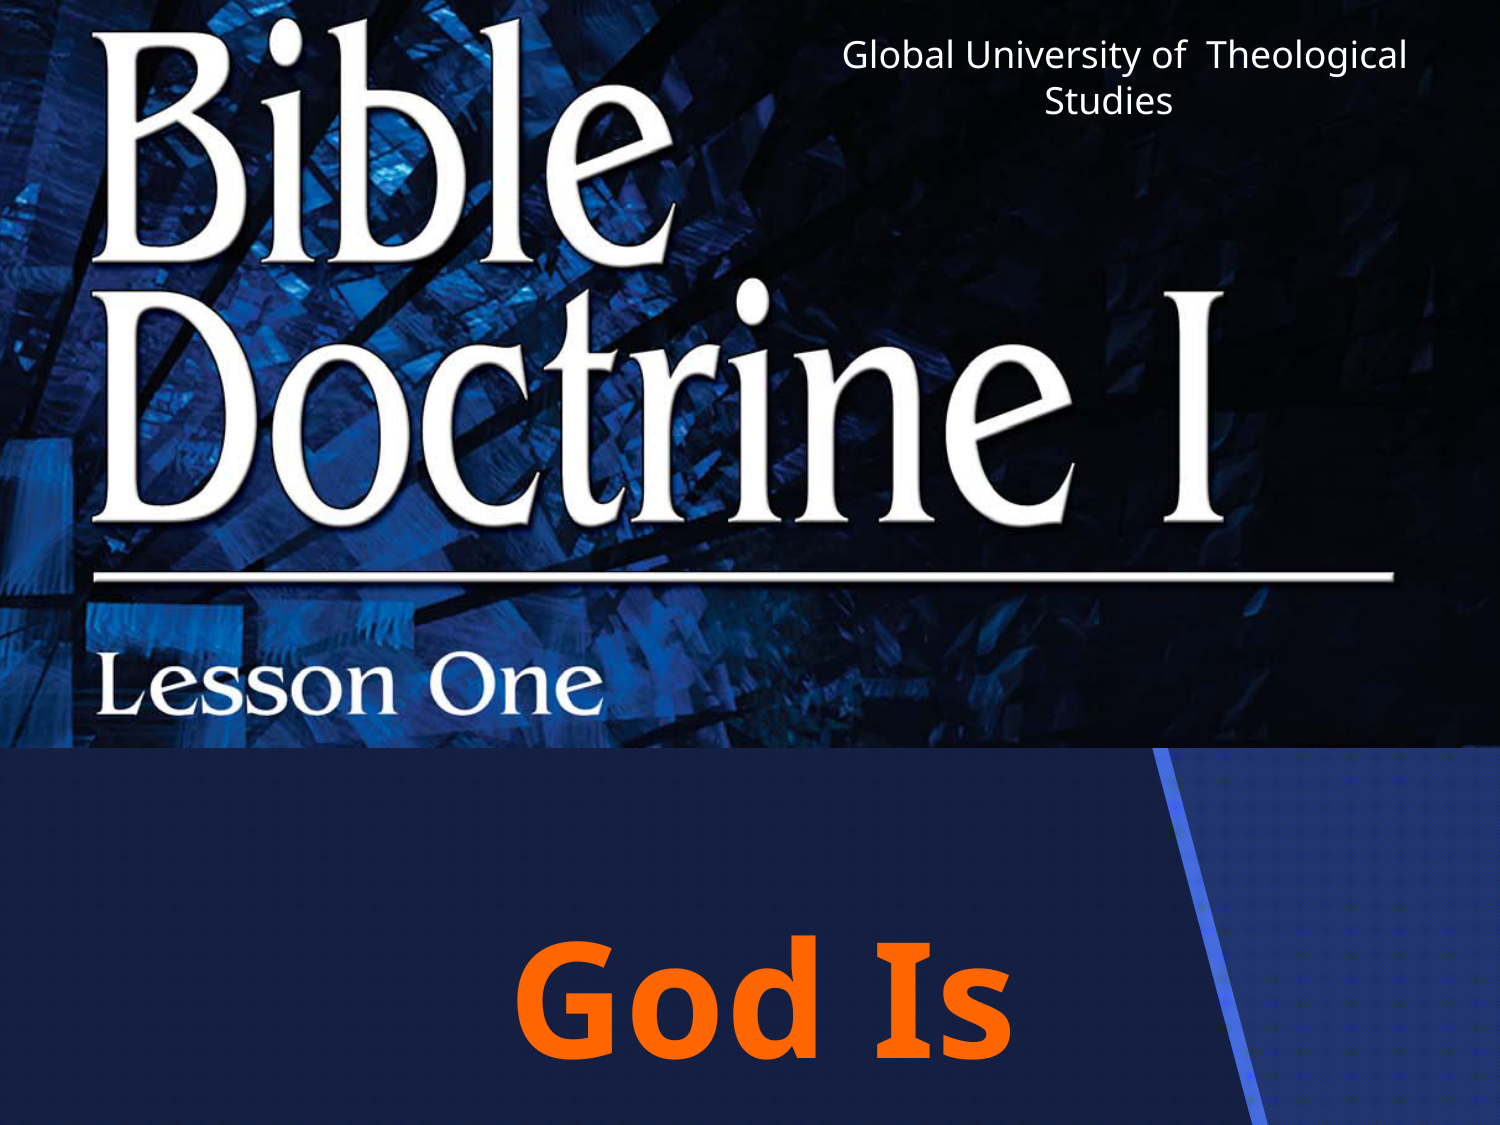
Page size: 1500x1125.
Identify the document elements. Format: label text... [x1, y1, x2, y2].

picture [0, 0, 1500, 749]
text_box God Is [37, 889, 1489, 1100]
